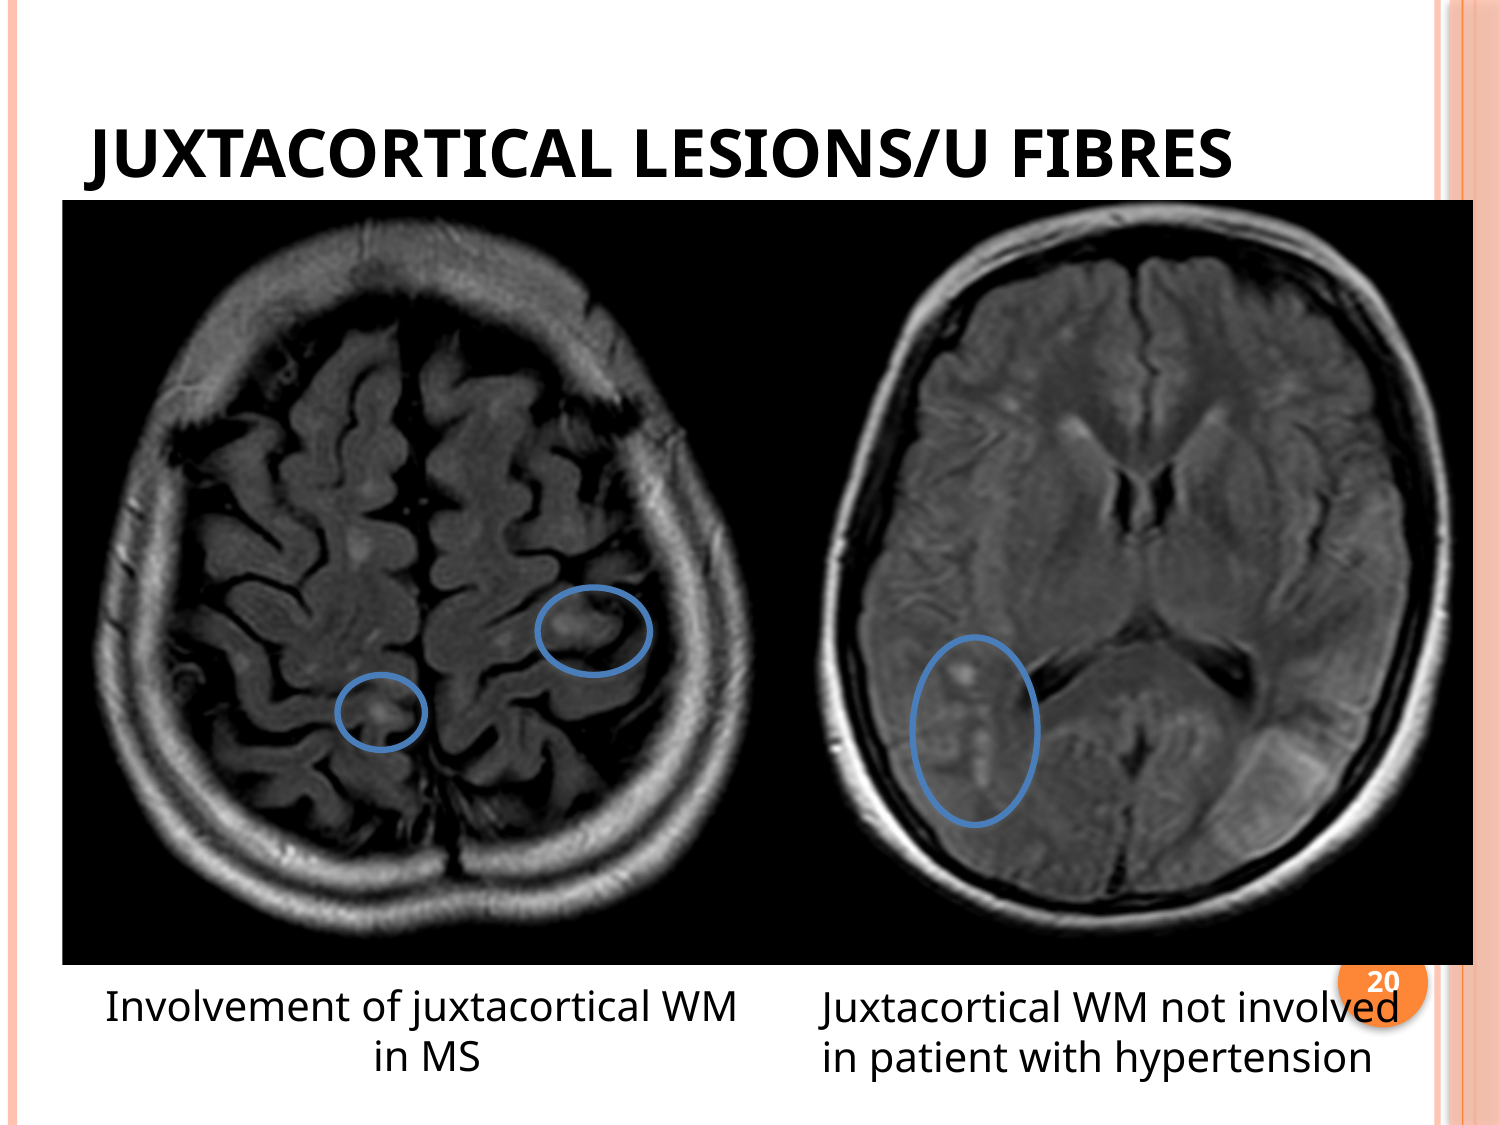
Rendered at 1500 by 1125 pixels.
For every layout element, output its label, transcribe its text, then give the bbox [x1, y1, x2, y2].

title Juxtacortical lesions/U fibres [75, 10, 1300, 196]
picture [61, 199, 1474, 965]
text_box Juxtacortical WM not involved in patient with hypertension [806, 975, 1451, 1089]
text_box Involvement of juxtacortical WM in MS [90, 975, 754, 1088]
